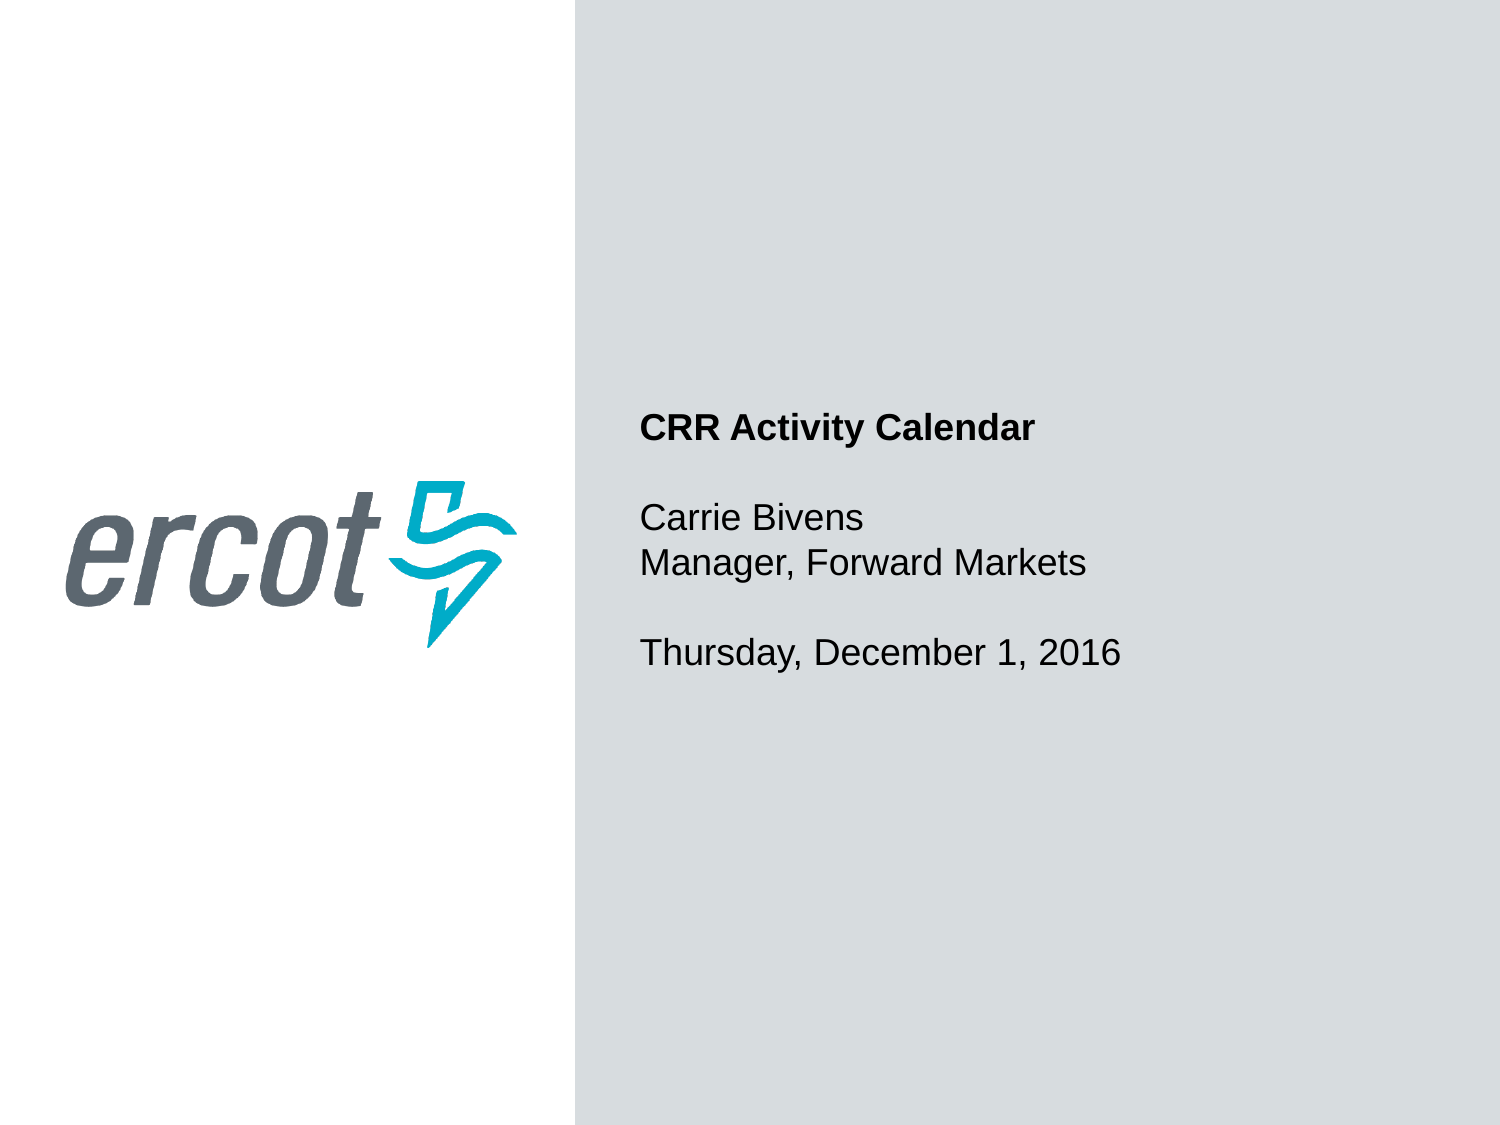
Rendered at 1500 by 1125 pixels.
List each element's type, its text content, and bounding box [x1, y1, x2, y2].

text_box CRR Activity Calendar Carrie Bivens Manager, Forward Markets Thursday, December 1, 2016 [624, 395, 1450, 681]
picture [56, 471, 525, 654]
